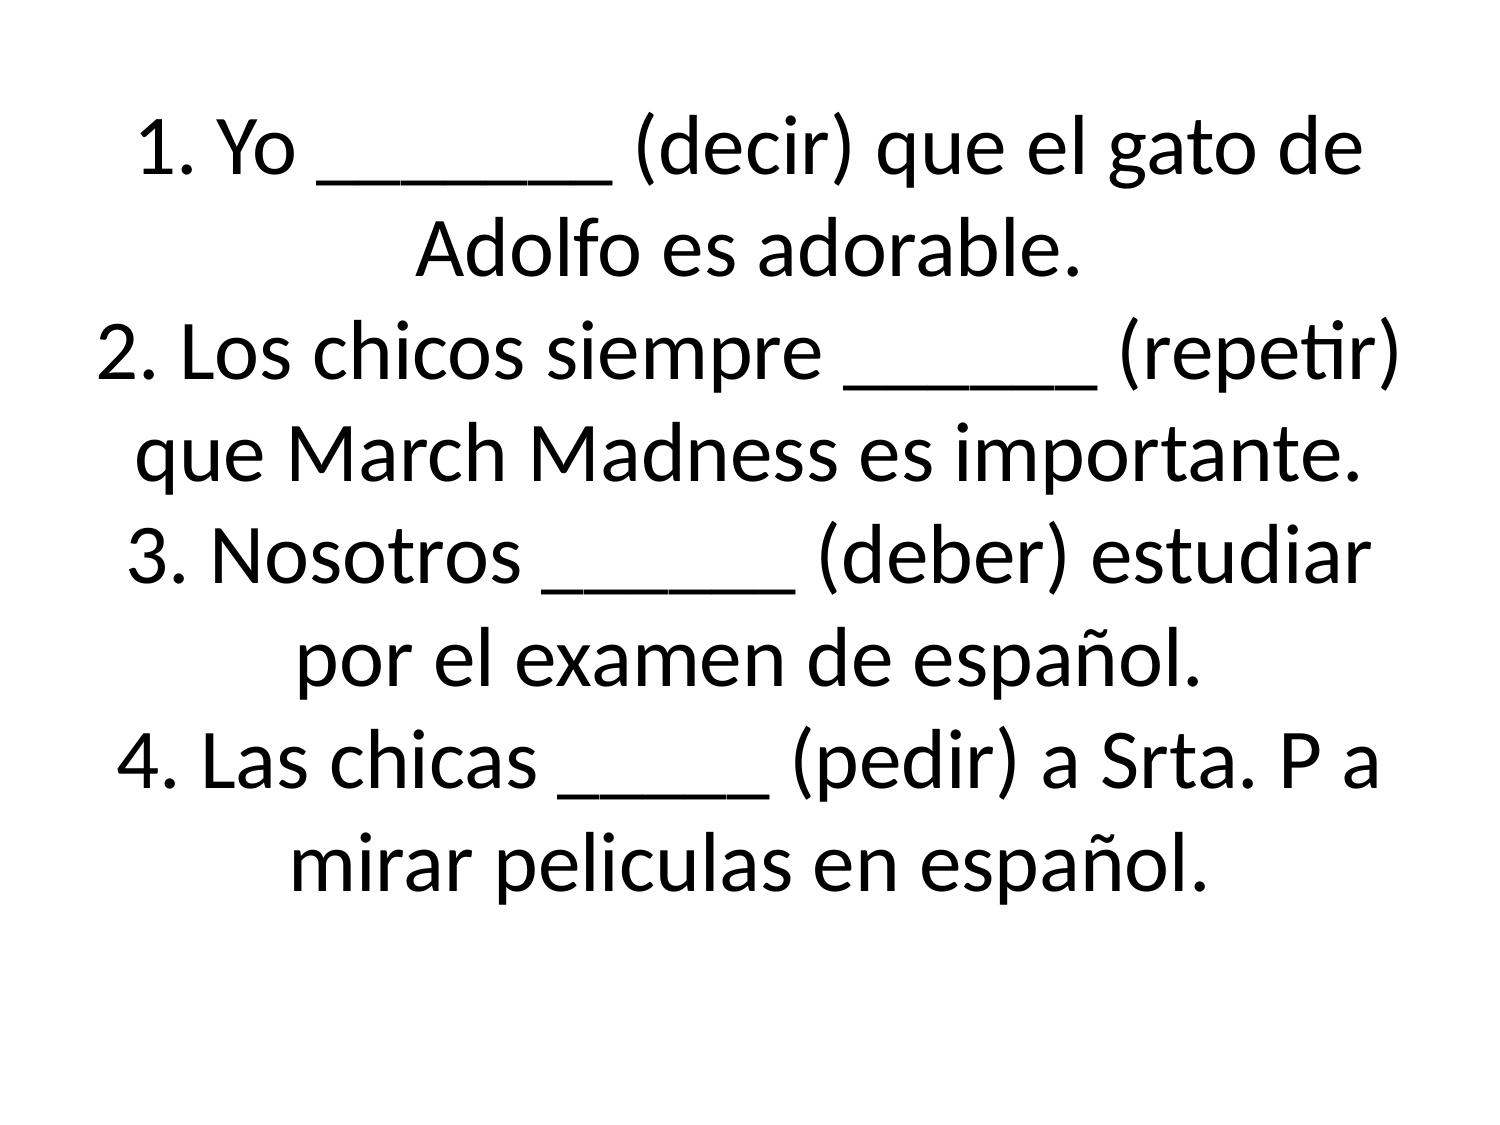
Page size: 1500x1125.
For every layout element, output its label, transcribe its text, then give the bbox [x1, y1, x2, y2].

title 1. Yo _______ (decir) que el gato de Adolfo es adorable. 2. Los chicos siempre ______ (repetir) que March Madness es importante. 3. Nosotros ______ (deber) estudiar por el examen de español. 4. Las chicas _____ (pedir) a Srta. P a mirar peliculas en español. [75, 45, 1425, 1055]
